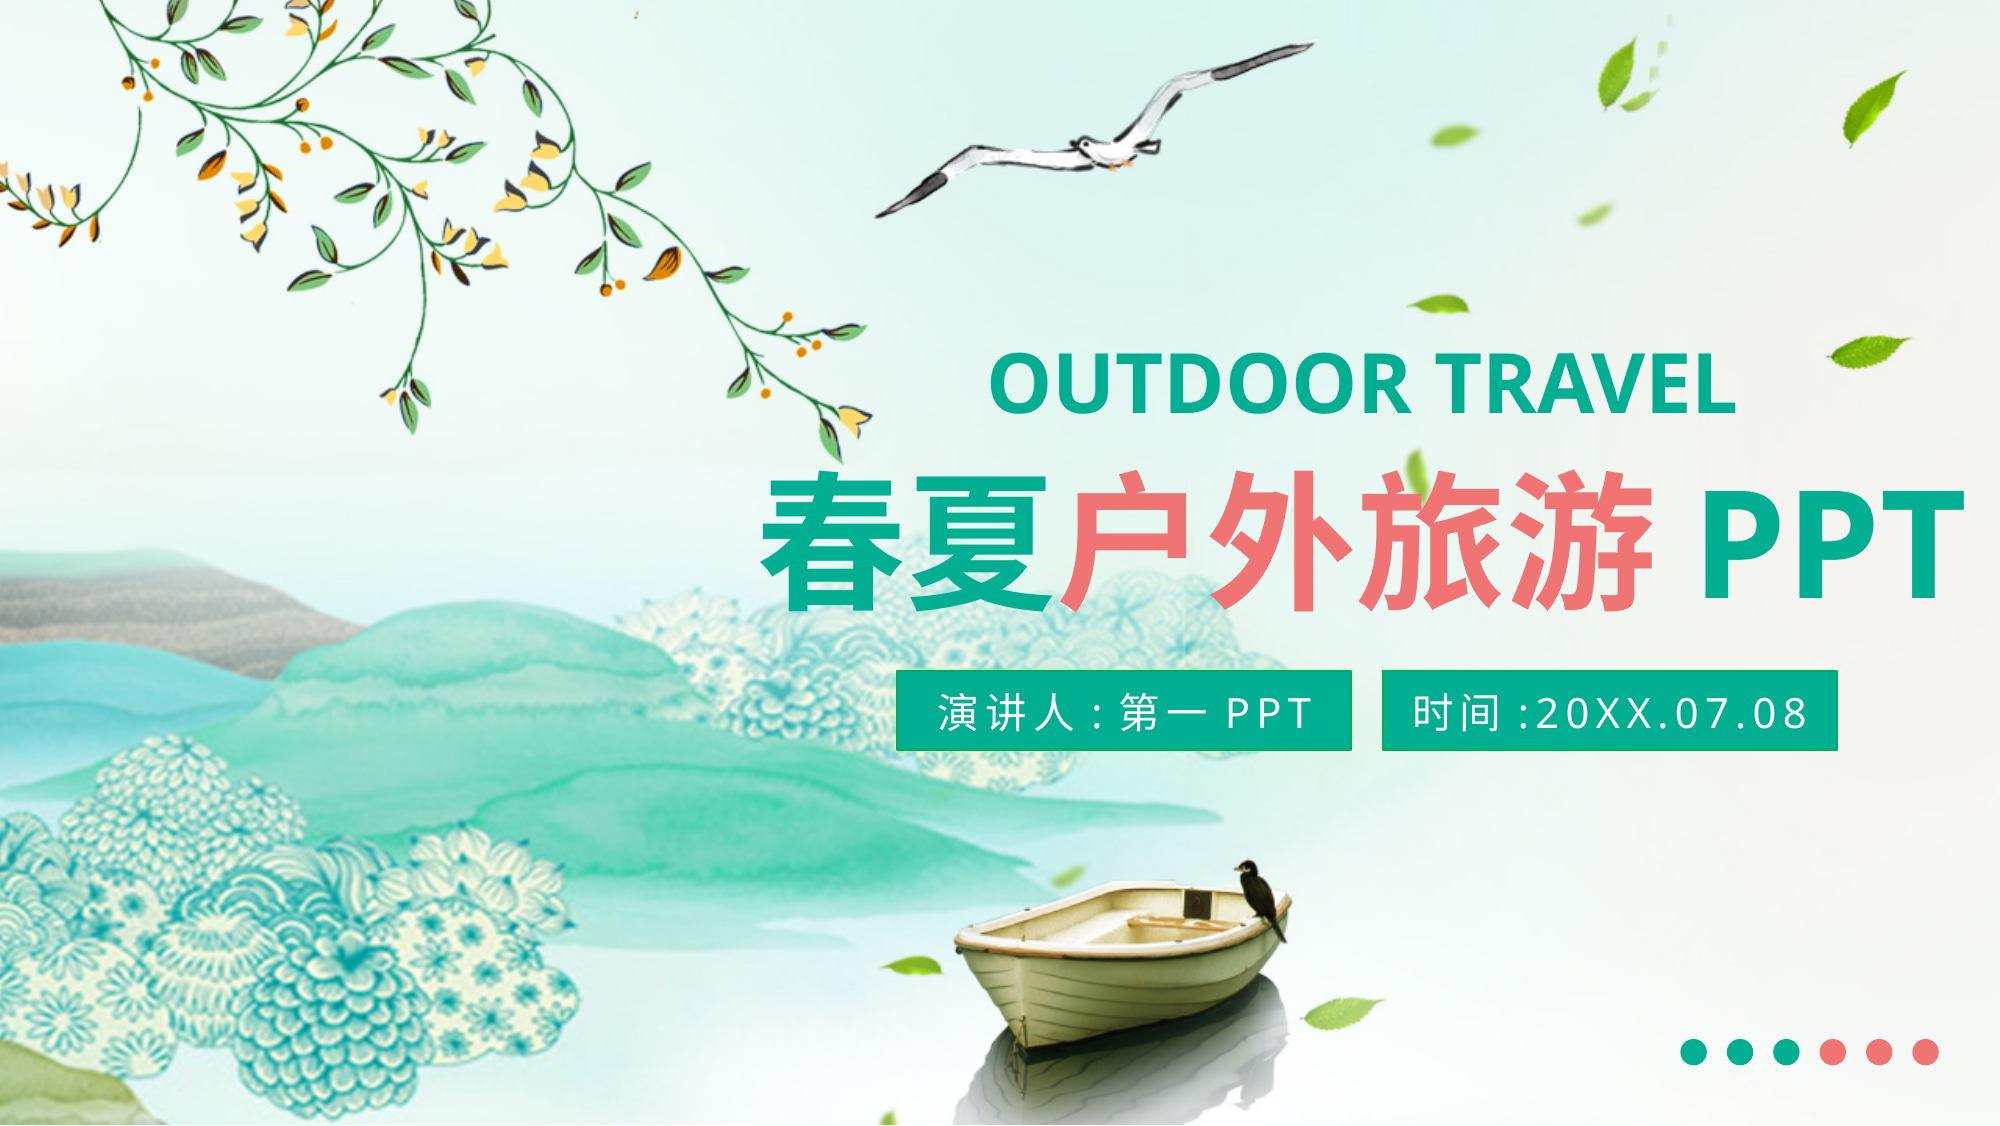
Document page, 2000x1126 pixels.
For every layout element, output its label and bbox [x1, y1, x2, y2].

text_box [1680, 1038, 1939, 1066]
text_box [1382, 671, 1837, 751]
text_box [897, 671, 1352, 751]
picture [0, 0, 2000, 1126]
